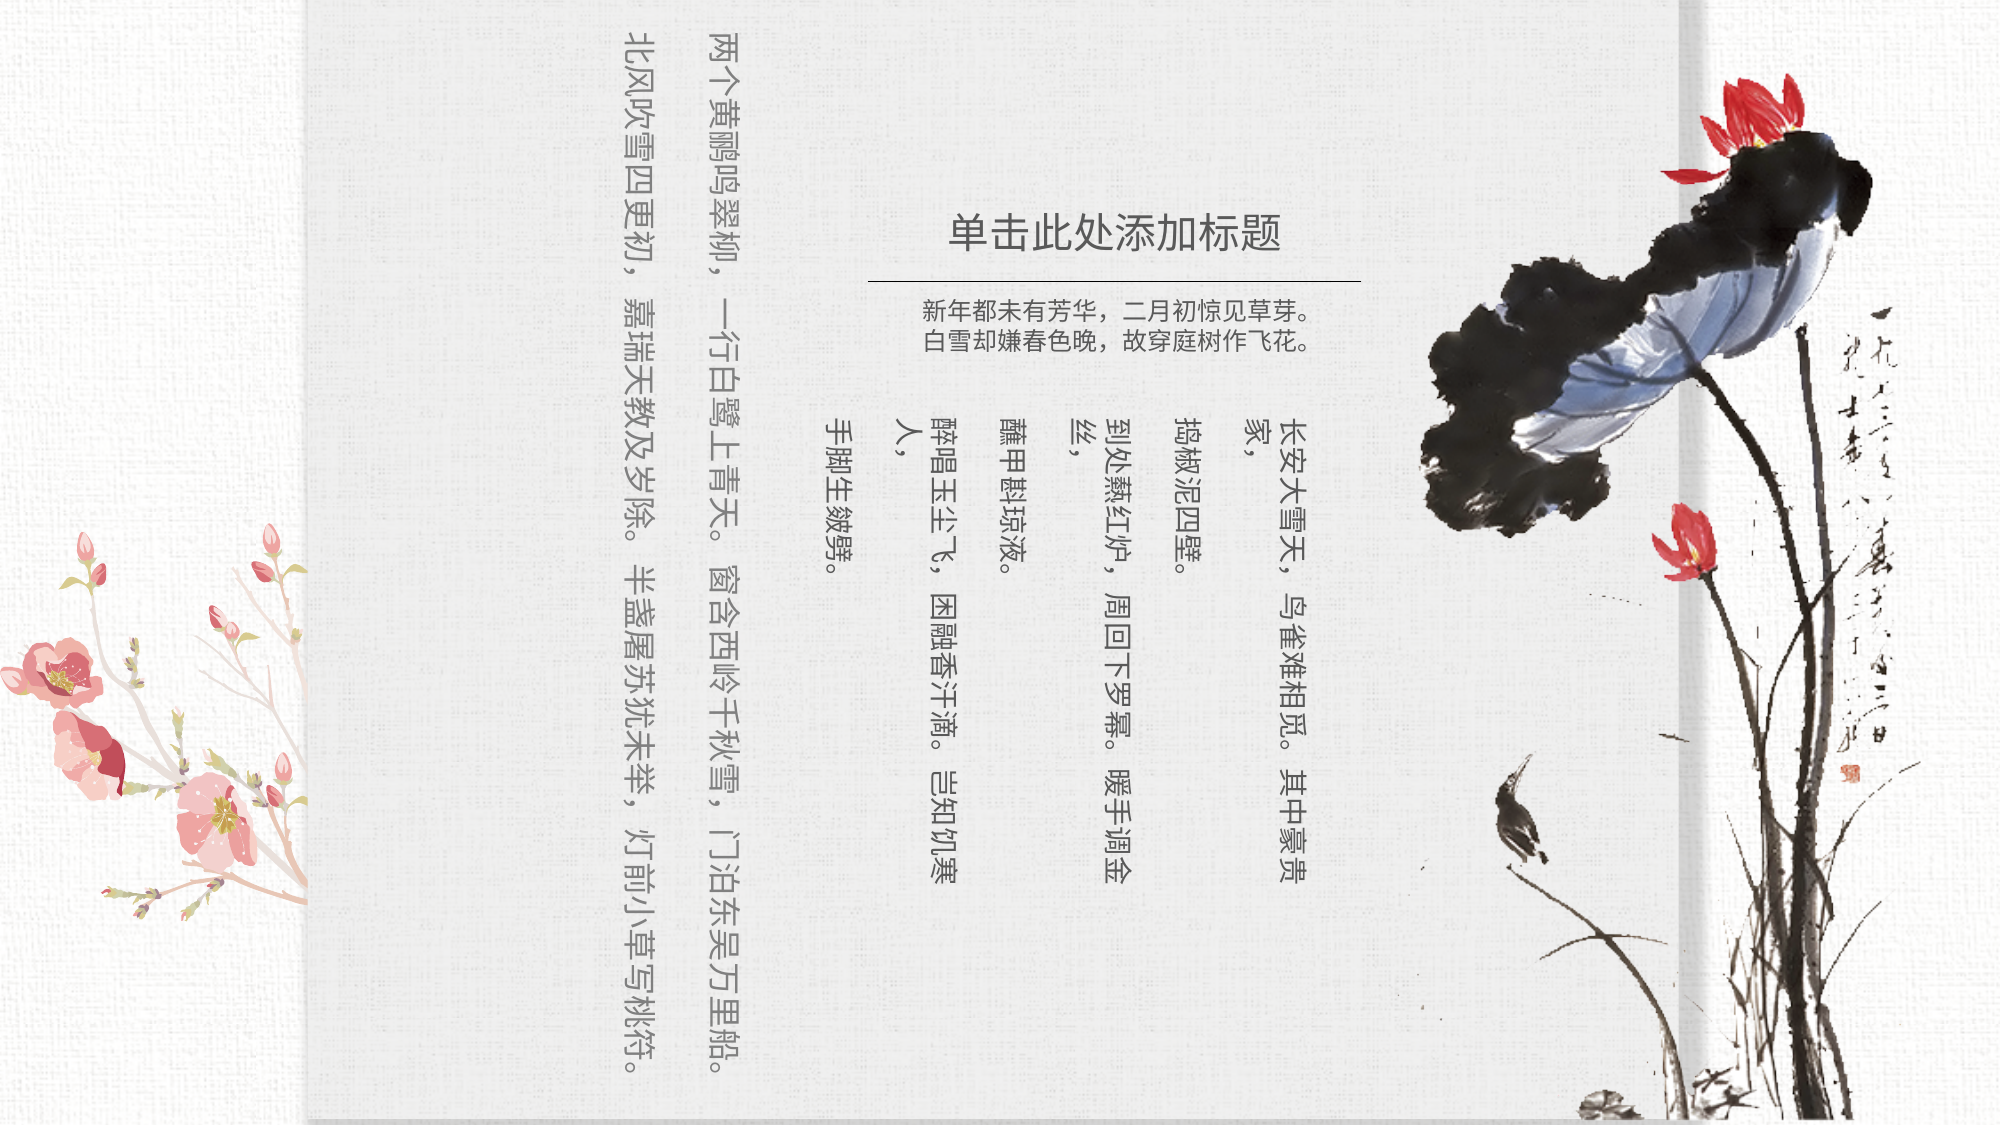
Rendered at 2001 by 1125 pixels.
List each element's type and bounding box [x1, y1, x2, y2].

picture [0, 523, 308, 922]
picture [1341, 0, 2000, 1125]
text_box [307, 0, 1341, 1125]
